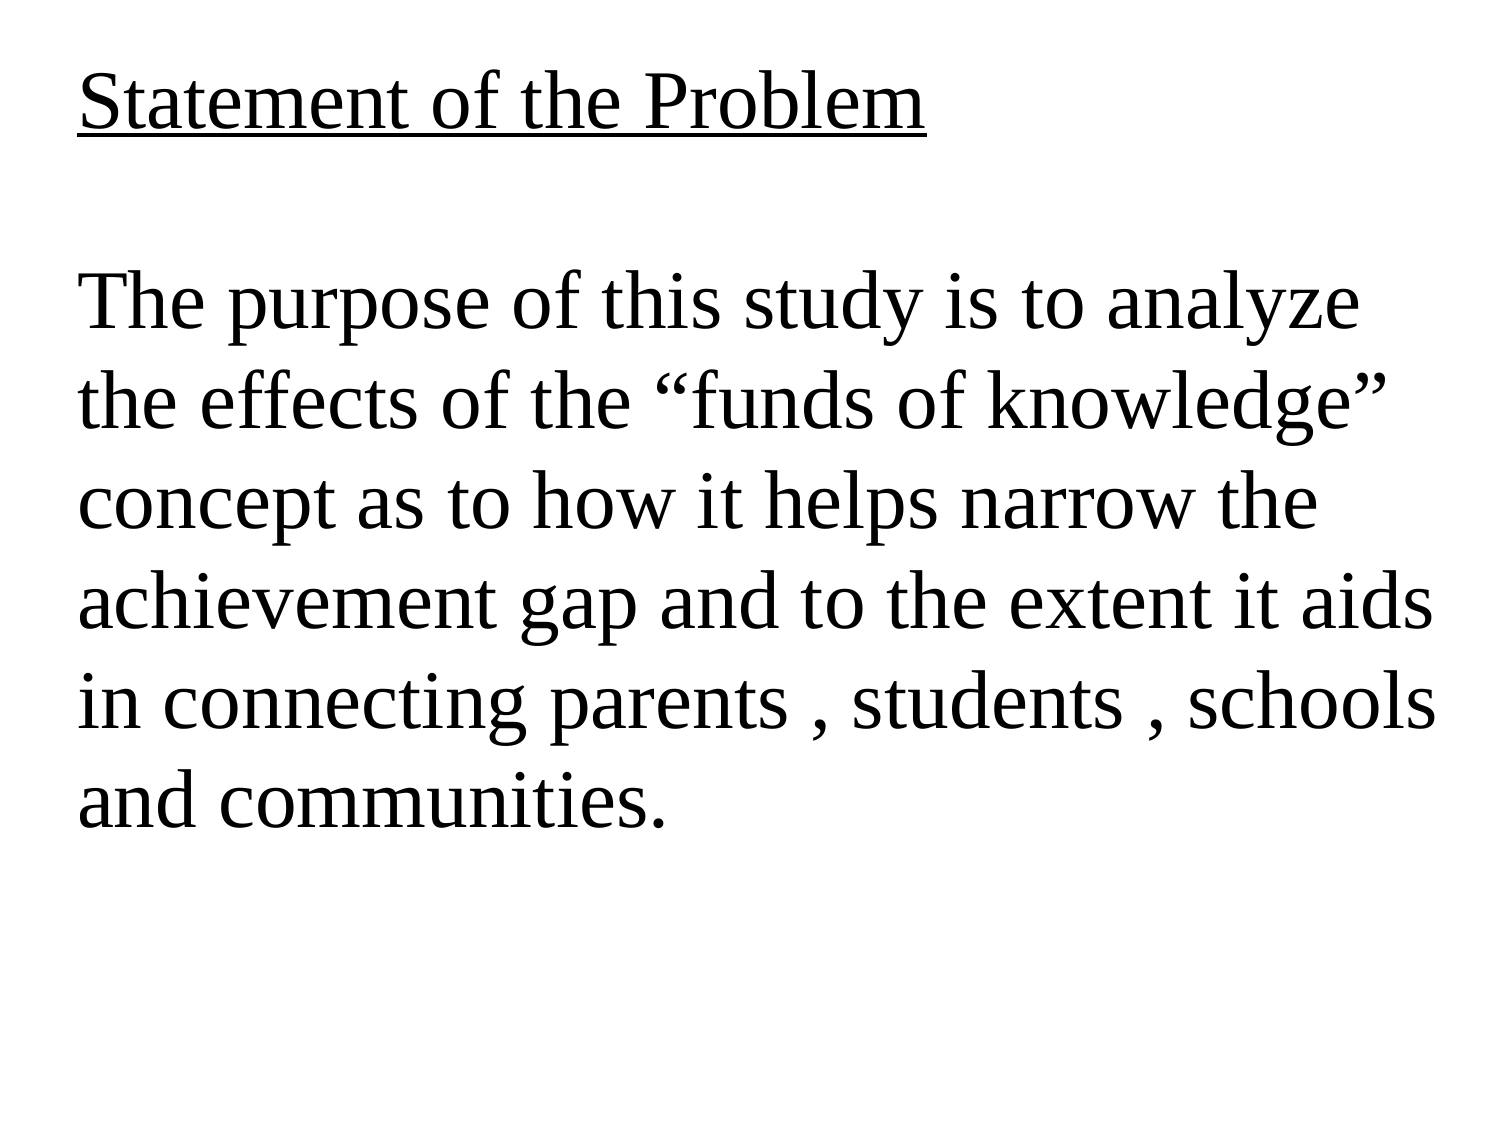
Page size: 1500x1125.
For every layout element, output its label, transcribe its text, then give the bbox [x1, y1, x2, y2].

text_box Statement of the Problem The purpose of this study is to analyze the effects of the “funds of knowledge” concept as to how it helps narrow the achievement gap and to the extent it aids in connecting parents , students , schools and communities. [62, 37, 1500, 852]
